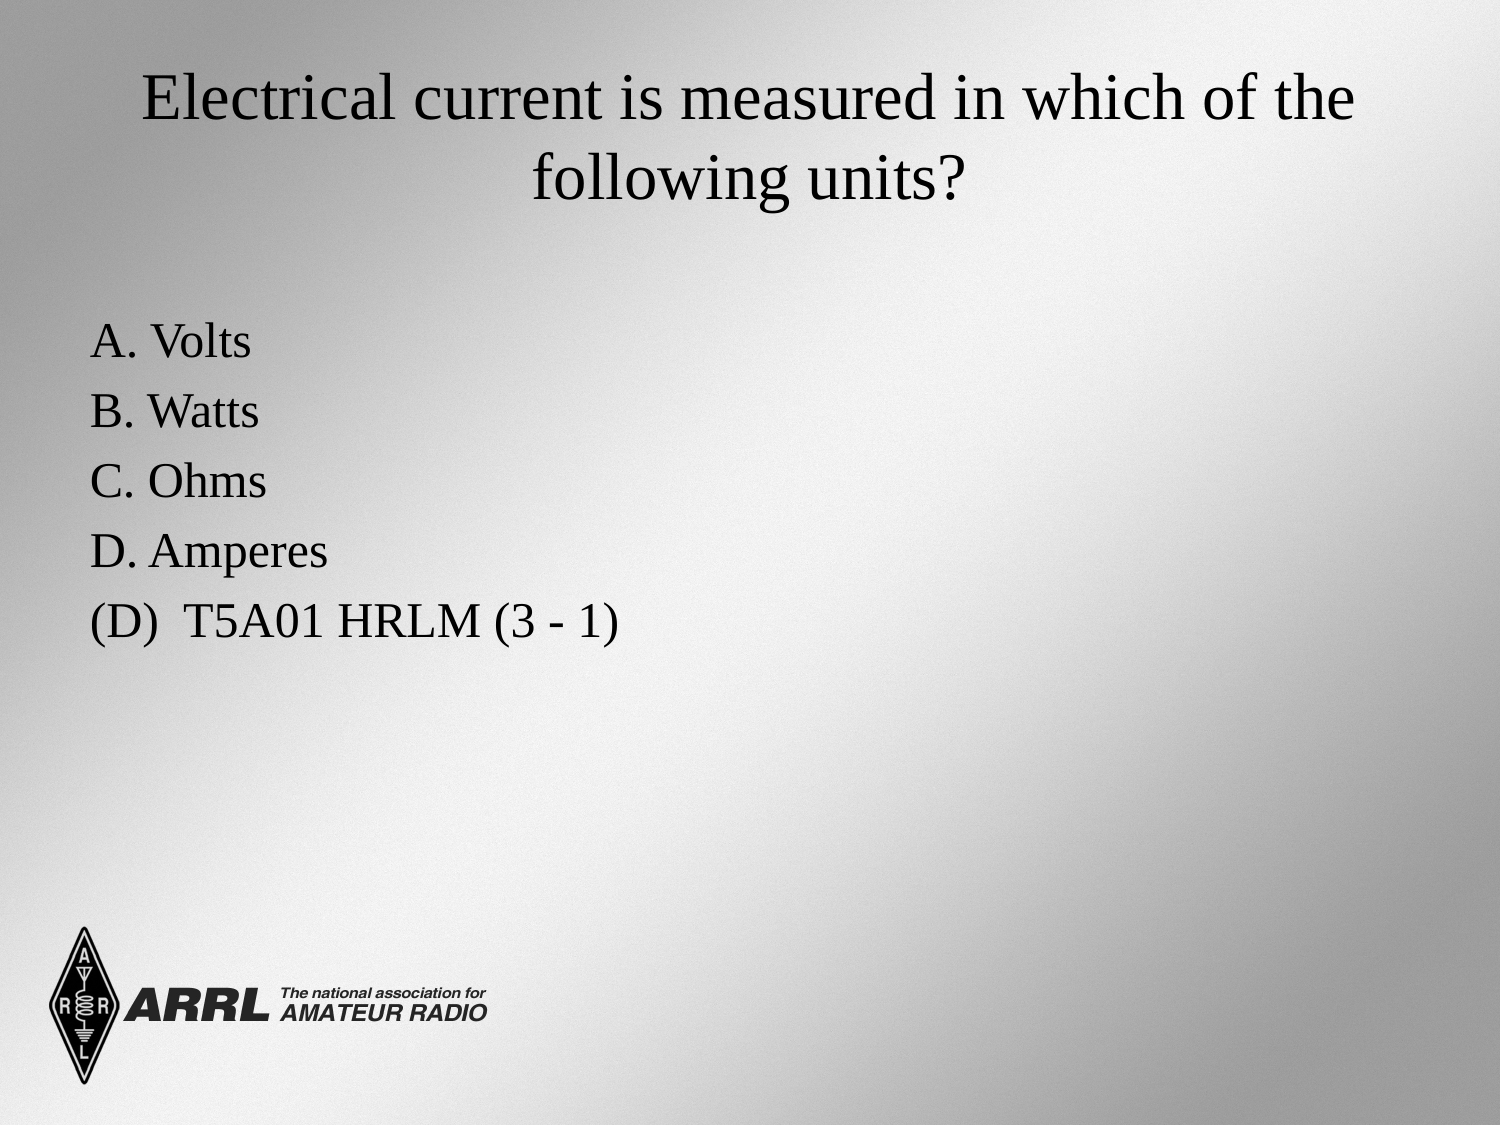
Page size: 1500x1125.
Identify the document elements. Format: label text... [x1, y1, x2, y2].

list A. Volts B. Watts C. Ohms D. Amperes (D) T5A01 HRLM (3 - 1) [75, 299, 1425, 1005]
picture [0, 0, 1500, 1125]
title Electrical current is measured in which of the following units? [75, 45, 1425, 233]
